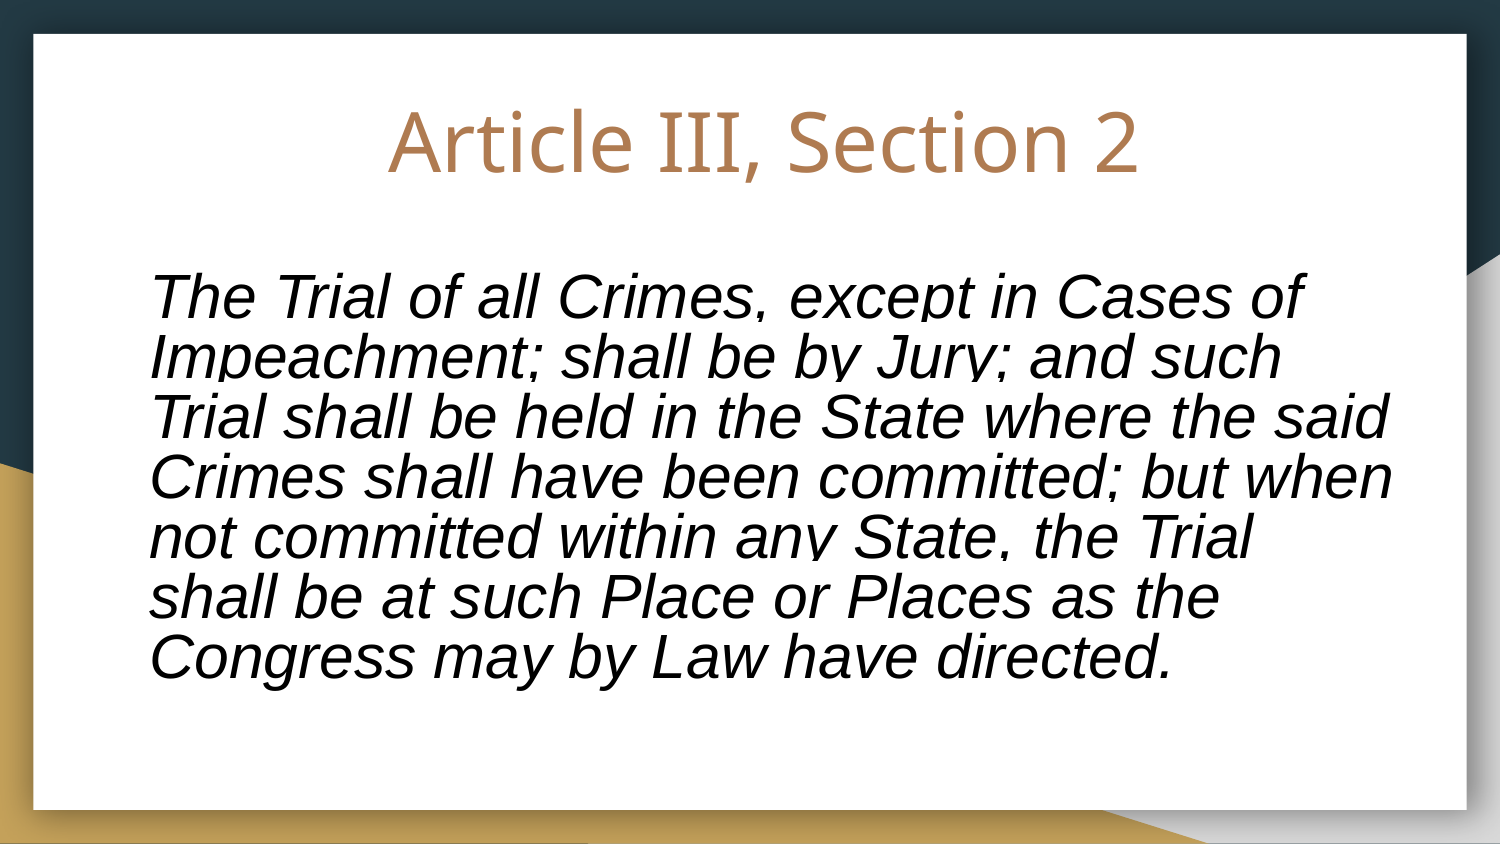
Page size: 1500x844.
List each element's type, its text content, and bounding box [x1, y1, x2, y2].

list The Trial of all Crimes, except in Cases of Impeachment; shall be by Jury; and such Trial shall be held in the State where the said Crimes shall have been committed; but when not committed within any State, the Trial shall be at such Place or Places as the Congress may by Law have directed. [134, 255, 1413, 756]
title Article III, Section 2 [149, 74, 1381, 231]
